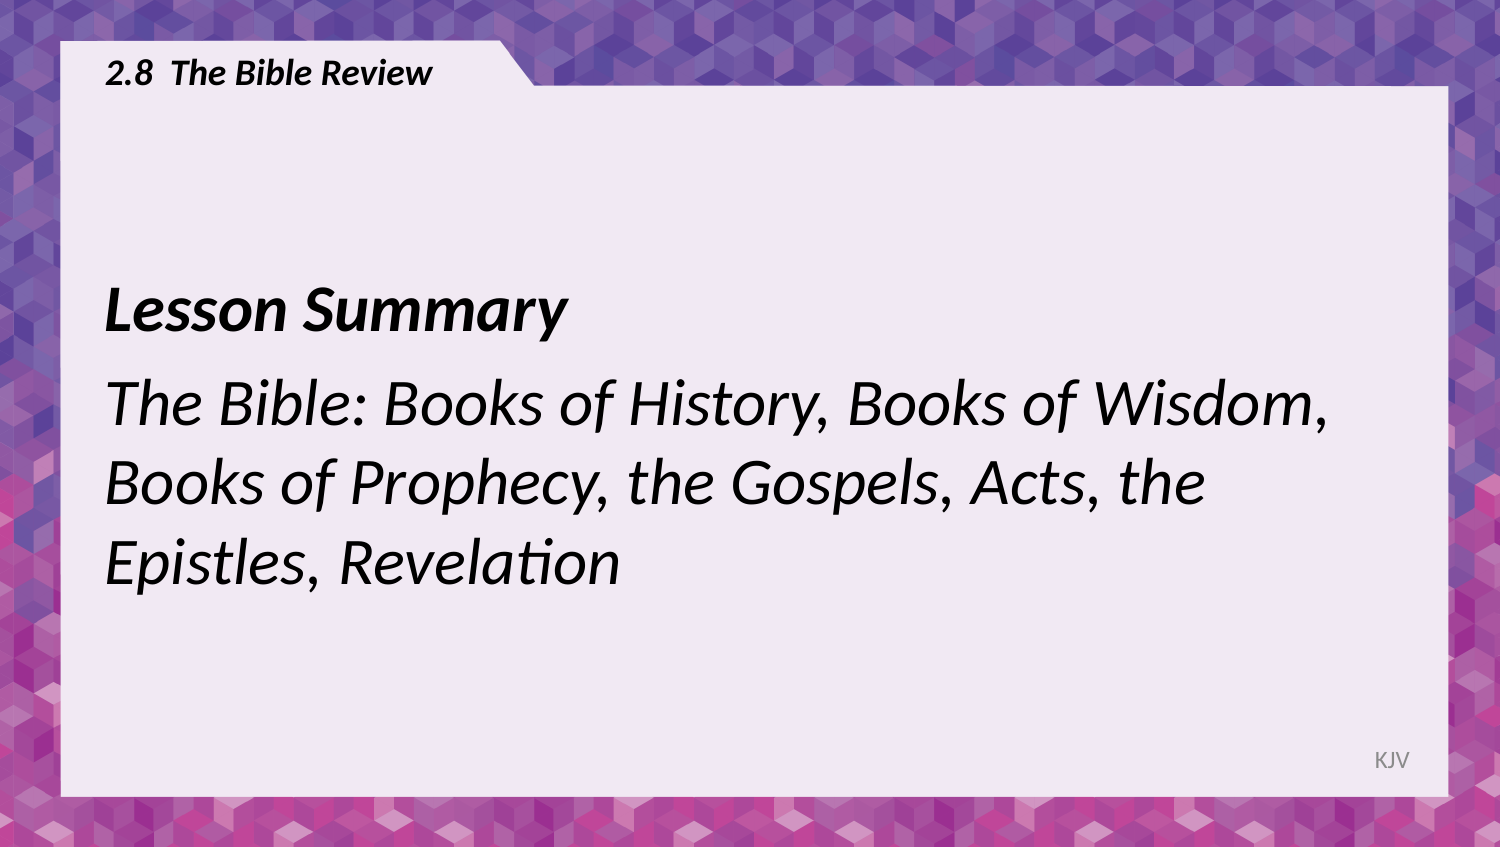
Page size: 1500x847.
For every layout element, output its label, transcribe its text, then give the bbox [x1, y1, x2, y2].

list Lesson Summary The Bible: Books of History, Books of Wisdom, Books of Prophecy, the Gospels, Acts, the Epistles, Revelation [89, 141, 1403, 722]
title 2.8 The Bible Review [89, 33, 1420, 108]
footer KJV [950, 736, 1425, 782]
picture [0, 0, 1500, 847]
